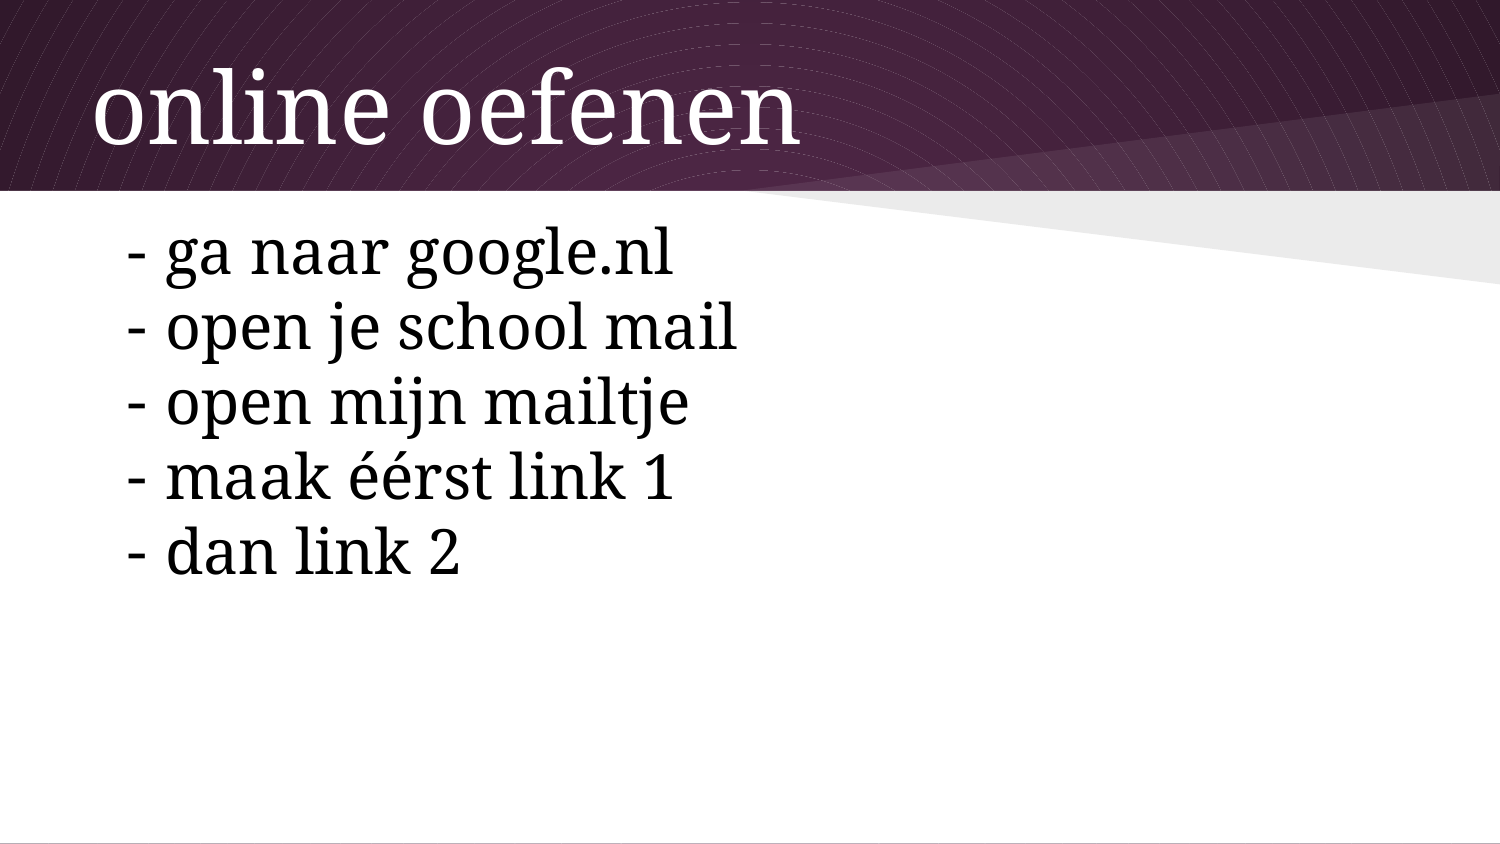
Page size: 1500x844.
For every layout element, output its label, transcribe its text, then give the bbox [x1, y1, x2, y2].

title online oefenen [75, 33, 1425, 175]
list ga naar google.nl open je school mail open mijn mailtje maak éérst link 1 dan link 2 [75, 196, 1425, 808]
